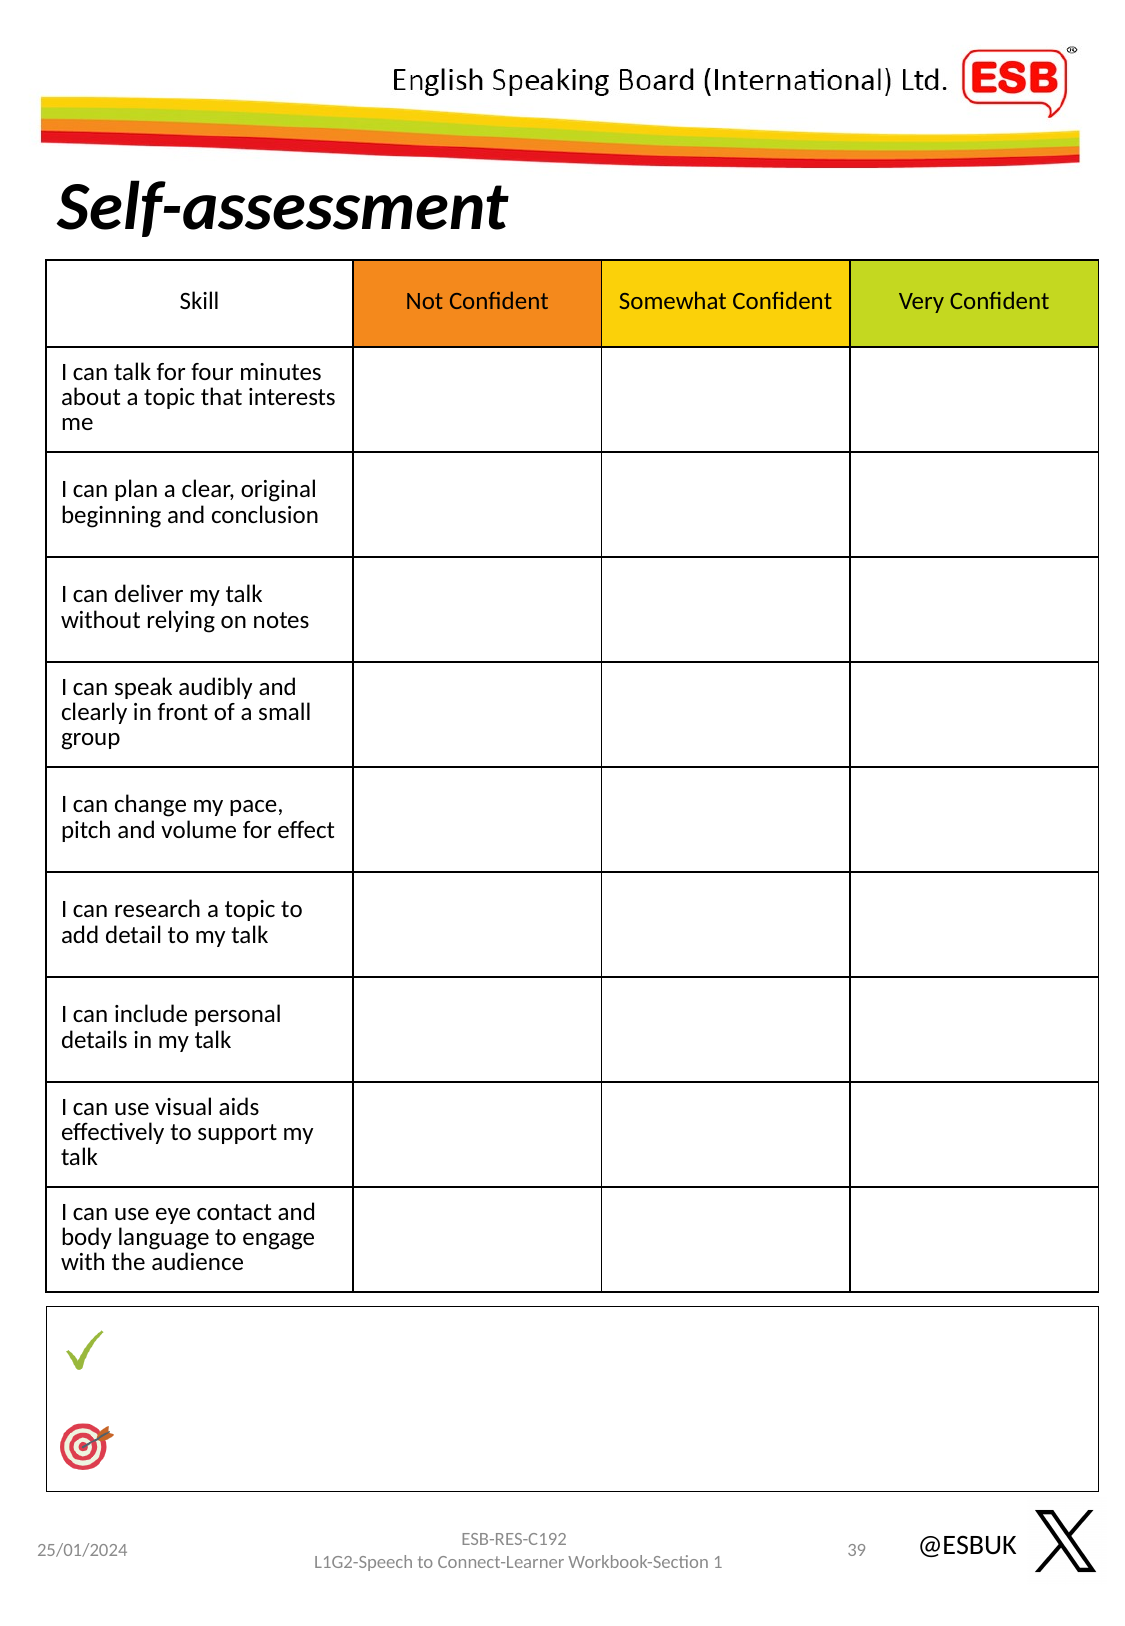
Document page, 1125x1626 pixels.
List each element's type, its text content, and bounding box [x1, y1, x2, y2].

table_cell [602, 1188, 849, 1291]
table_cell [602, 348, 849, 451]
table_cell [851, 1188, 1098, 1291]
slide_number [22, 1506, 276, 1593]
table_cell [602, 453, 849, 556]
table_cell [354, 663, 601, 766]
table_cell I can talk for four minutes about a topic that interests me [47, 348, 352, 451]
table_cell [354, 873, 601, 976]
table_cell [851, 978, 1098, 1081]
table_cell [354, 558, 601, 661]
table_cell [354, 1083, 601, 1186]
footer ESB-RES-C192 L1G2-Speech to Connect-Learner Workbook-Section 1 [296, 1506, 697, 1593]
picture [54, 1414, 118, 1487]
picture [0, 1, 1125, 234]
table_cell [602, 558, 849, 661]
table_cell [602, 768, 849, 871]
table_header Somewhat Confident [602, 261, 849, 346]
table_cell [602, 978, 849, 1081]
table_header Skill [47, 261, 352, 346]
table_cell [354, 1188, 601, 1291]
table_cell [354, 348, 601, 451]
picture [54, 1320, 116, 1377]
table_cell I can change my pace, pitch and volume for effect [47, 768, 352, 871]
table_cell [851, 453, 1098, 556]
table_cell I can speak audibly and clearly in front of a small group [47, 663, 352, 766]
table_cell I can include personal details in my talk [47, 978, 352, 1081]
table_cell I can research a topic to add detail to my talk [47, 873, 352, 976]
table_cell I can use visual aids effectively to support my talk [47, 1083, 352, 1186]
table_cell [602, 1083, 849, 1186]
table_cell I can deliver my talk without relying on notes [47, 558, 352, 661]
table_cell [851, 873, 1098, 976]
table_header Very Confident [851, 261, 1098, 346]
table_cell I can use eye contact and body language to engage with the audience [47, 1188, 352, 1291]
text_box [46, 1306, 1099, 1492]
table_cell [354, 768, 601, 871]
slide_number 39 [697, 1506, 882, 1593]
table_header Not Confident [354, 261, 601, 346]
picture [1026, 1497, 1107, 1585]
table_cell I can plan a clear, original beginning and conclusion [47, 453, 352, 556]
title Self-assessment [42, 153, 1014, 261]
table_cell [851, 768, 1098, 871]
table_cell [602, 663, 849, 766]
table_cell [354, 978, 601, 1081]
table_cell [851, 1083, 1098, 1186]
table_cell [851, 348, 1098, 451]
table_cell [602, 873, 849, 976]
table_cell [354, 453, 601, 556]
table_cell [851, 558, 1098, 661]
table_cell [851, 663, 1098, 766]
